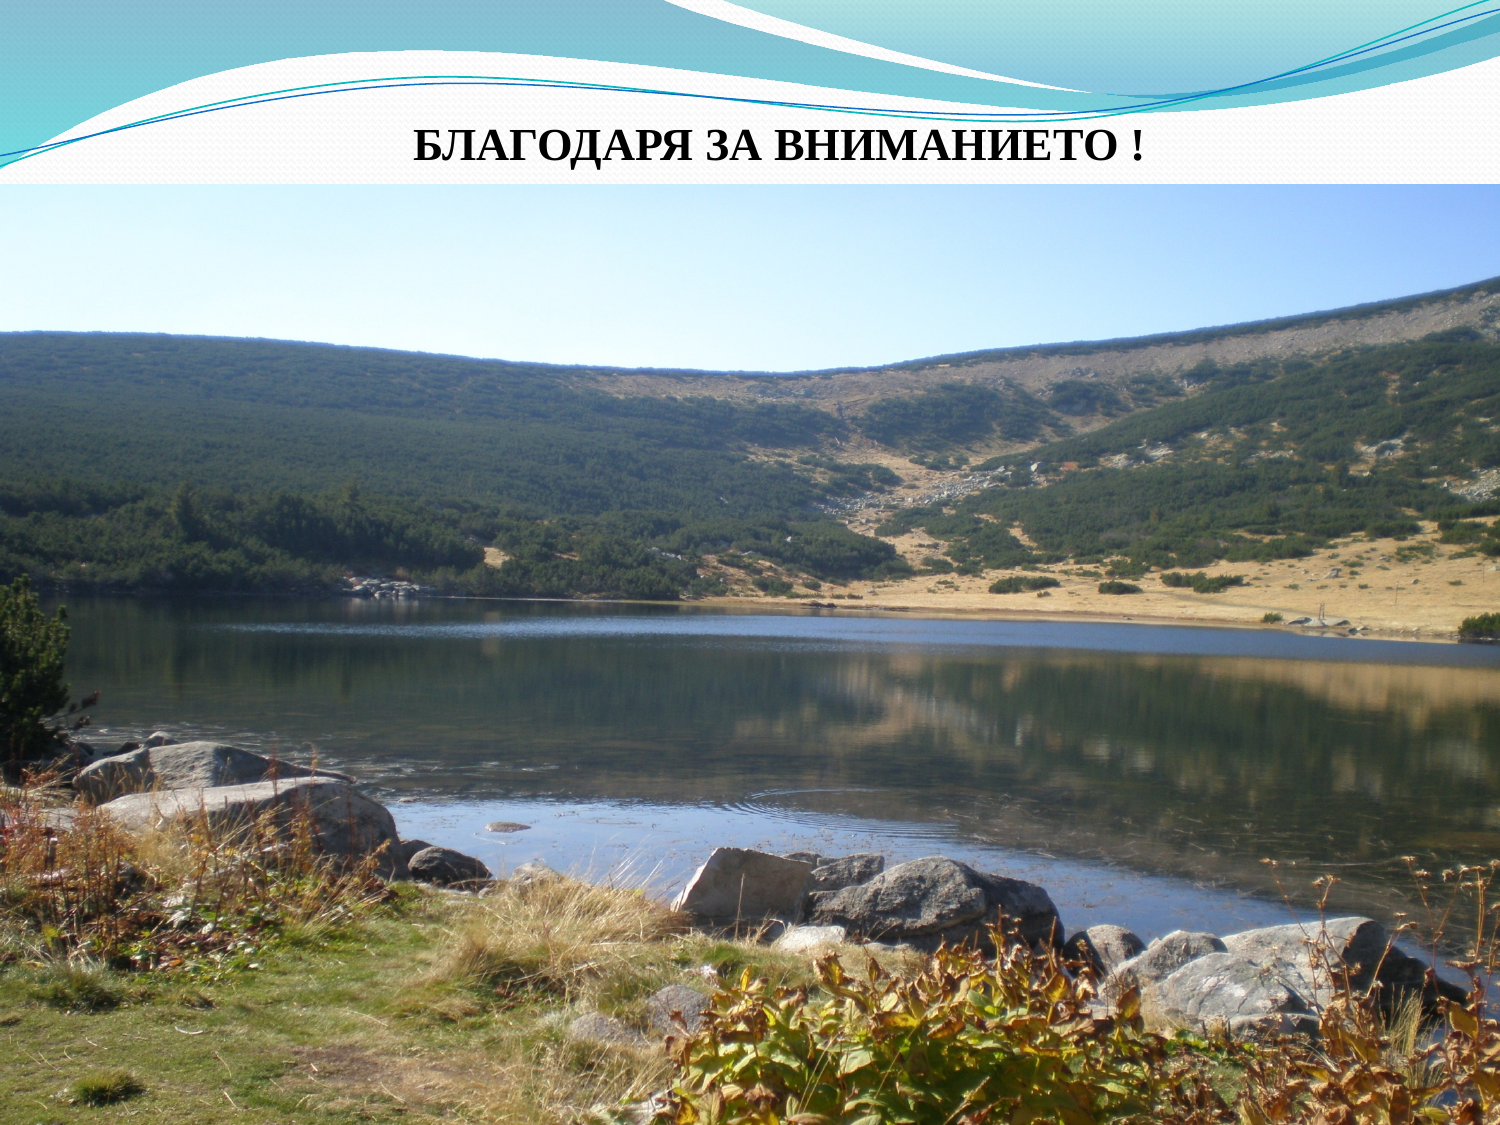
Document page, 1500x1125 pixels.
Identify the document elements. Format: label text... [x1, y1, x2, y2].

title БЛАГОДАРЯ ЗА ВНИМАНИЕТО ! [112, 66, 1447, 183]
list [0, 184, 1500, 1125]
